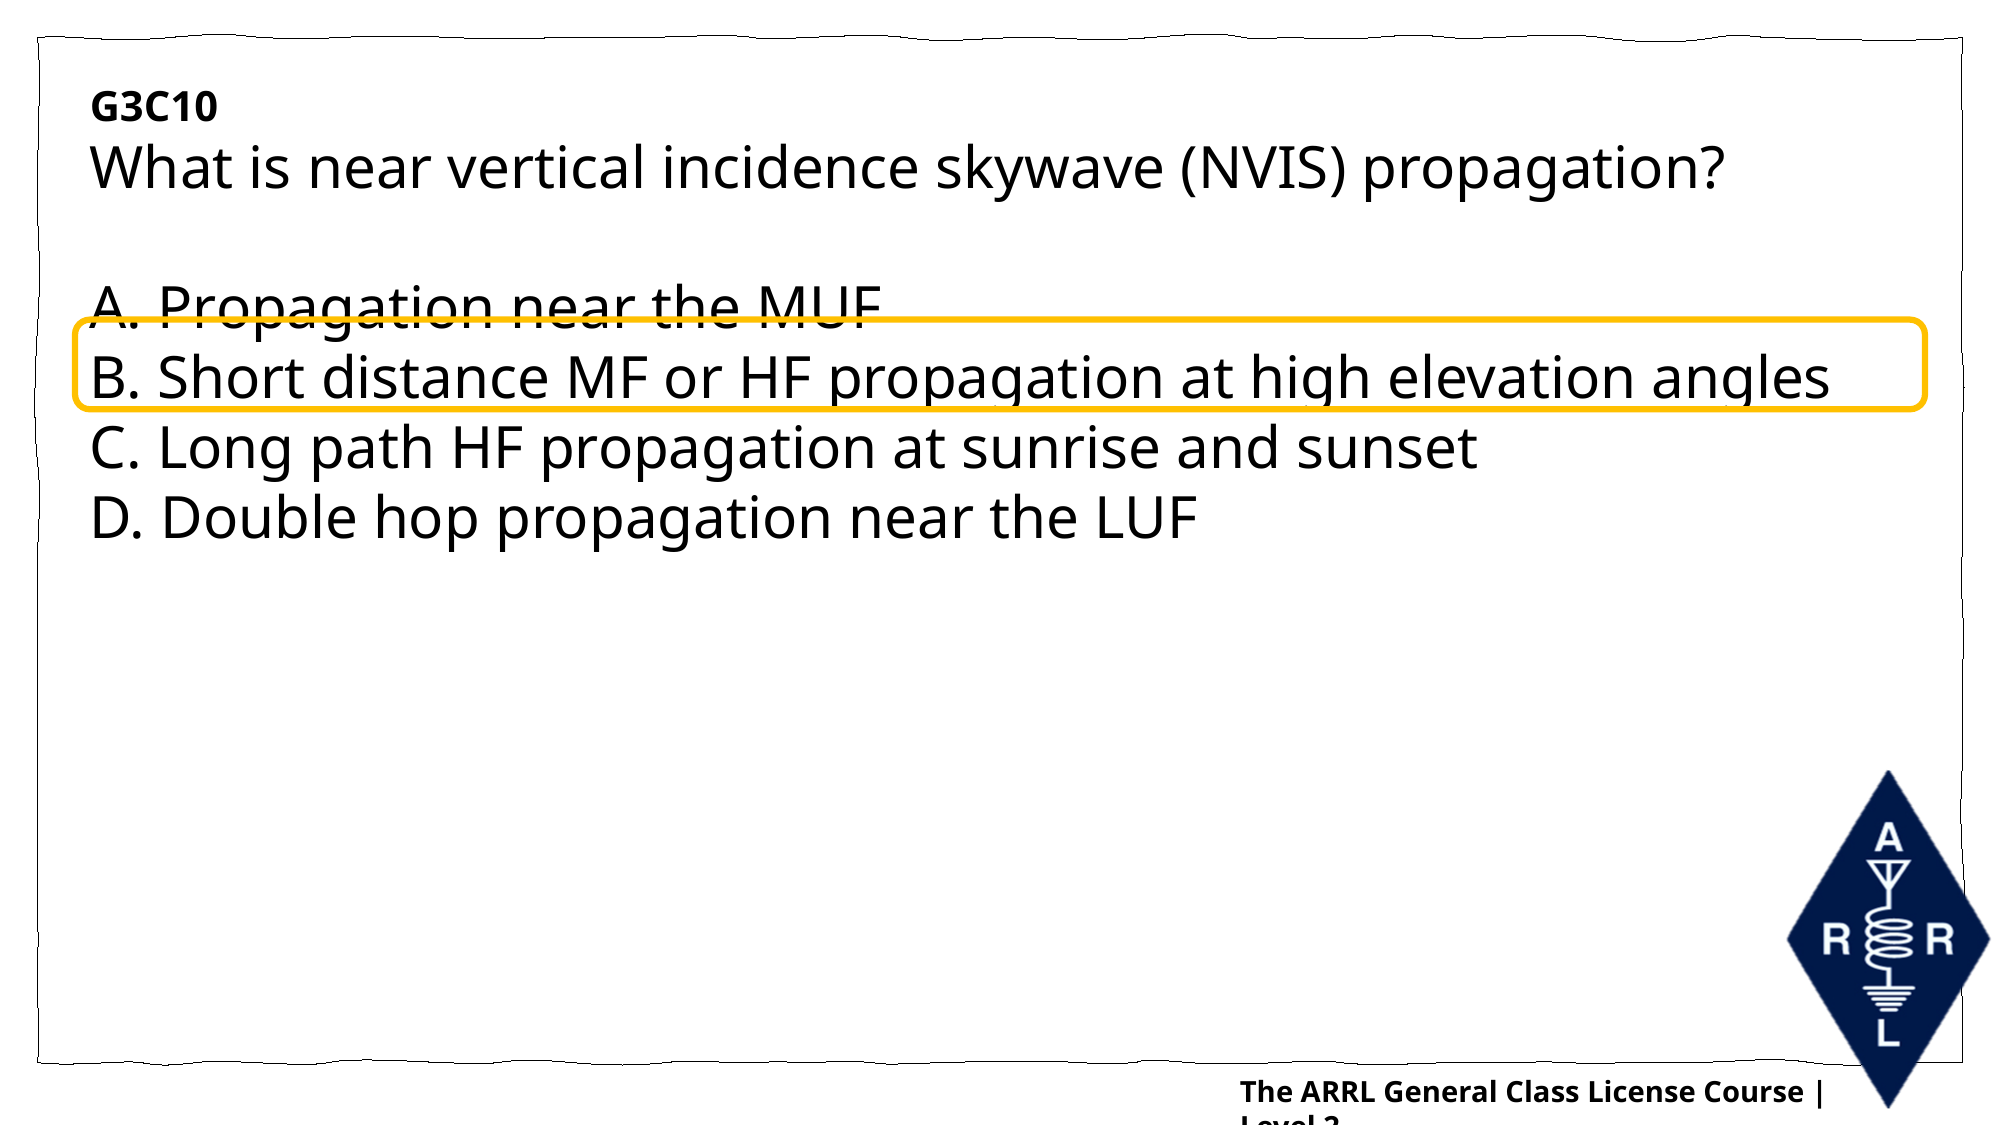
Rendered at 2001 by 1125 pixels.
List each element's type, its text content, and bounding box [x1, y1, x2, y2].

text_box G3C10 What is near vertical incidence skywave (NVIS) propagation? A. Propagation near the MUF B. Short distance MF or HF propagation at high elevation angles C. Long path HF propagation at sunrise and sunset D. Double hop propagation near the LUF [75, 403, 1850, 558]
text_box G3C10 What is near vertical incidence skywave (NVIS) propagation? A. Propagation near the MUF B. Short distance MF or HF propagation at high elevation angles C. Long path HF propagation at sunrise and sunset D. Double hop propagation near the LUF [75, 72, 1850, 326]
picture [1773, 752, 1999, 1125]
text_box [73, 318, 1927, 411]
